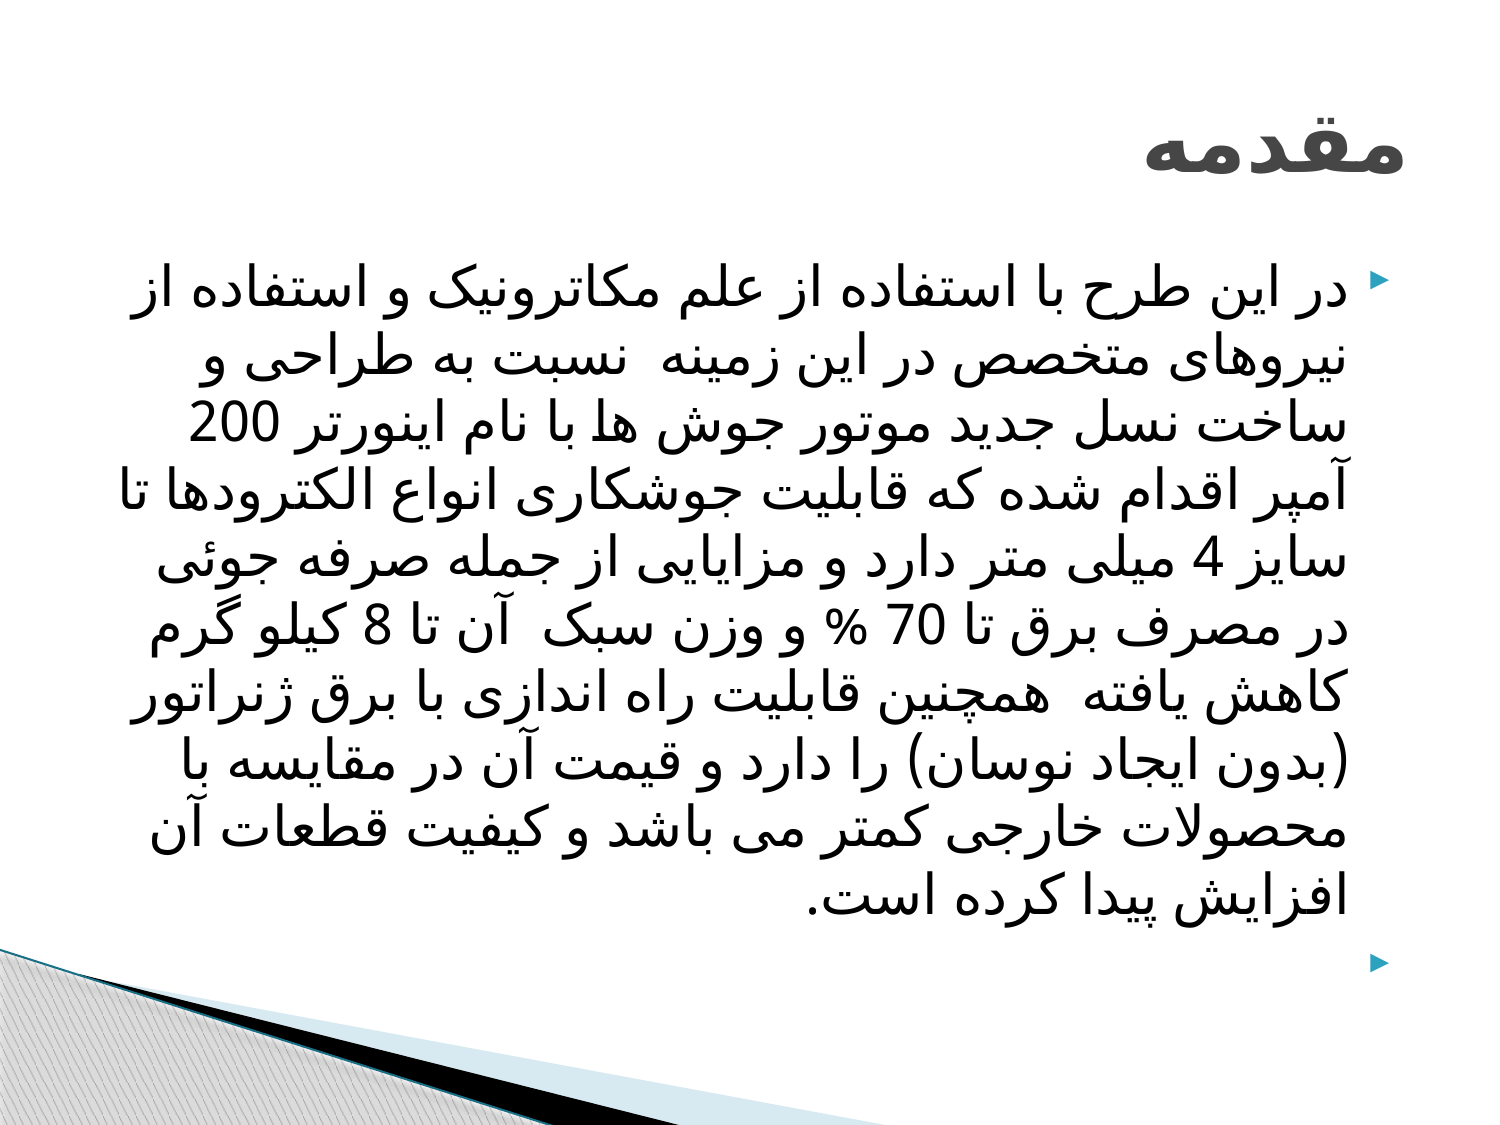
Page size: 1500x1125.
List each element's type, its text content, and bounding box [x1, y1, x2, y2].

title مقدمه [75, 45, 1425, 233]
list در این طرح با استفاده از علم مکاترونیک و استفاده از نیروهای متخصص در این زمینه نسبت به طراحی و ساخت نسل جدید موتور جوش ها با نام اینورتر 200 آمپر اقدام شده که قابلیت جوشکاری انواع الکترودها تا سایز 4 میلی متر دارد و مزایایی از جمله صرفه جوئی در مصرف برق تا 70 % و وزن سبک آن تا 8 کیلو گرم کاهش یافته همچنین قابلیت راه اندازی با برق ژنراتور (بدون ایجاد نوسان) را دارد و قیمت آن در مقایسه با محصولات خارجی کمتر می باشد و کیفیت قطعات آن افزایش پیدا کرده است. [75, 243, 1425, 986]
